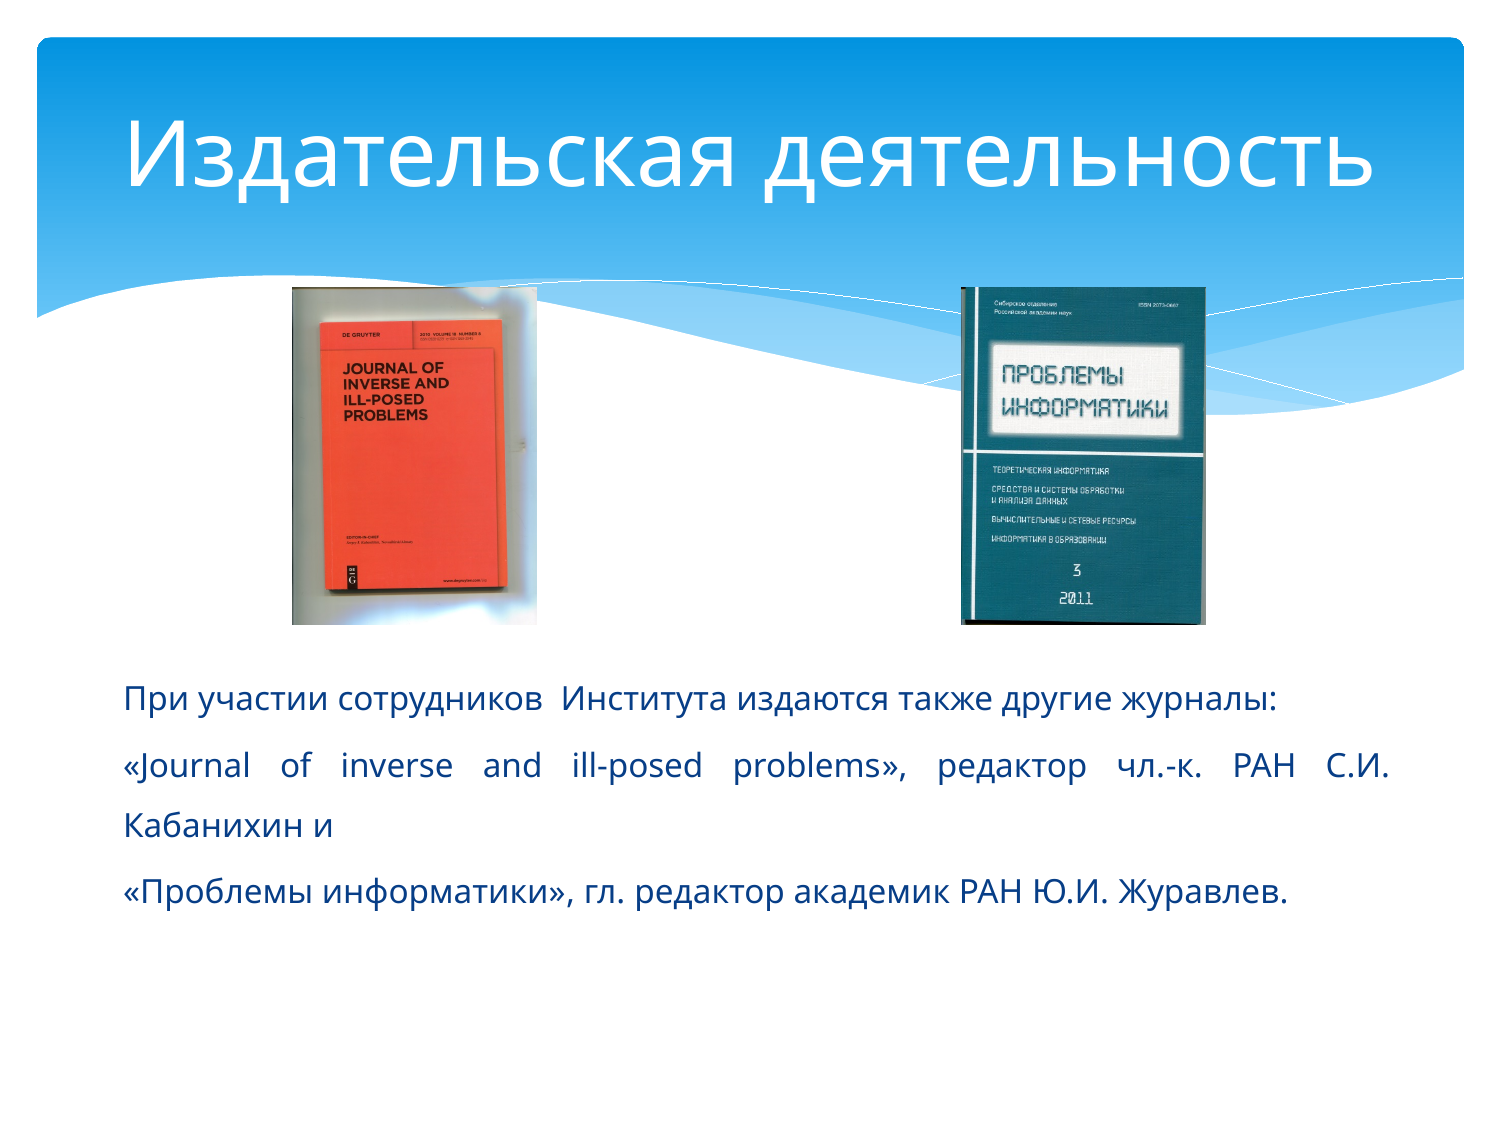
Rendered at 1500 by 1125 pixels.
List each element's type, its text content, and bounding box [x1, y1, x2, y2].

title Издательская деятельность [94, 50, 1407, 250]
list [292, 287, 537, 626]
list При участии сотрудников Института издаются также другие журналы: «Journal of inverse and ill-posed problems», редактор чл.-к. РАН С.И. Кабанихин и «Проблемы информатики», гл. редактор академик РАН Ю.И. Журавлев. [92, 650, 1406, 988]
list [961, 287, 1206, 626]
